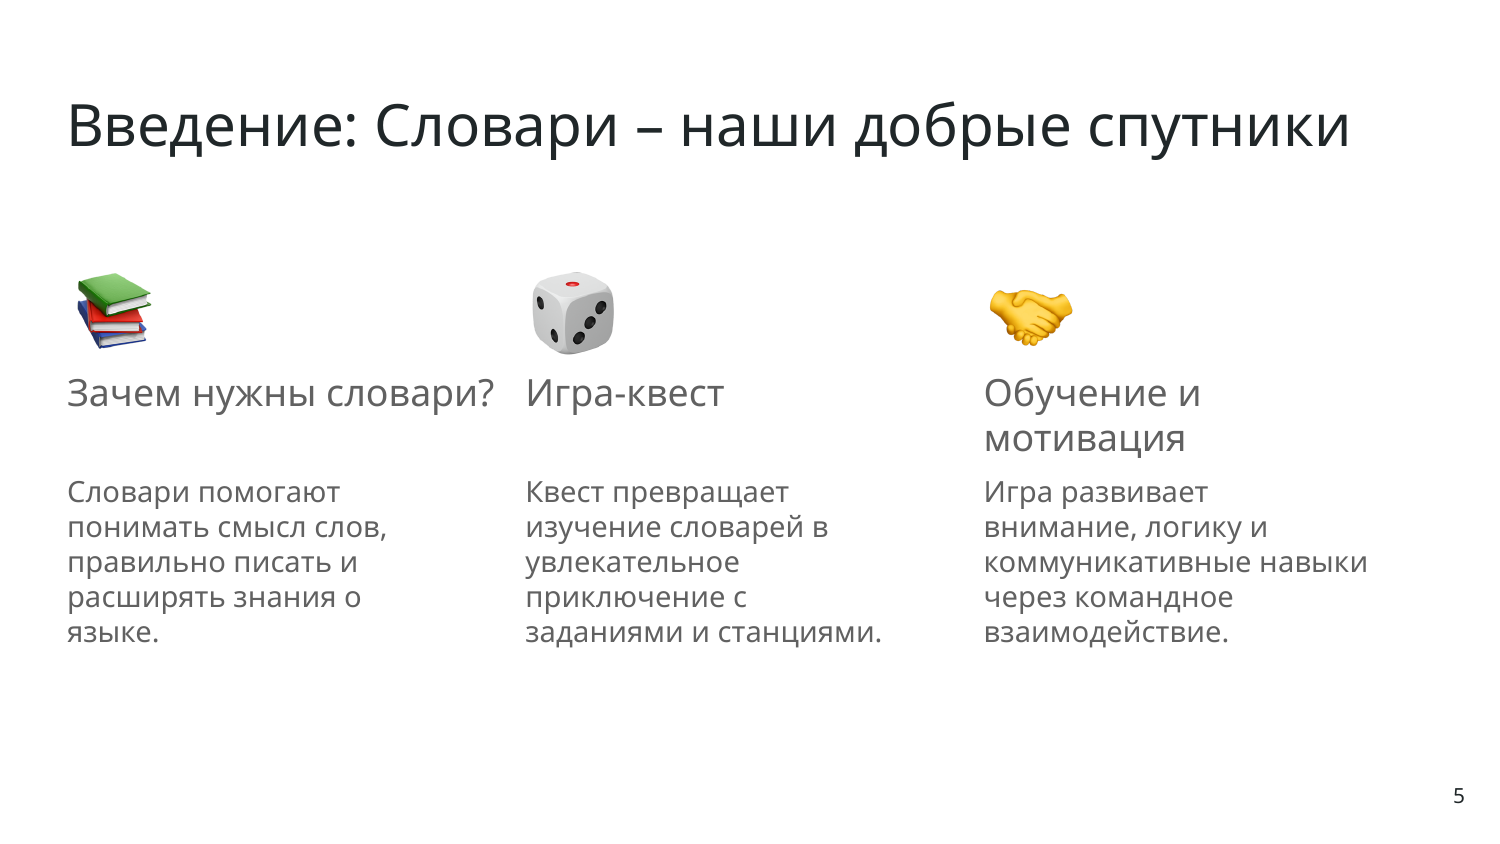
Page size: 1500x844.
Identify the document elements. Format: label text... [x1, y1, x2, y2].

picture [989, 270, 1074, 355]
text_box Игра-квест [510, 354, 968, 417]
text_box Словари помогают понимать смысл слов, правильно писать и расширять знания о языке. [52, 458, 469, 667]
title Введение: Словари – наши добрые спутники [51, 72, 1449, 167]
picture [530, 270, 615, 355]
text_box Обучение и мотивация [968, 354, 1428, 417]
text_box Игра развивает внимание, логику и коммуникативные навыки через командное взаимодействие. [968, 458, 1386, 667]
picture [72, 270, 157, 355]
text_box Зачем нужны словари? [52, 354, 510, 417]
text_box Квест превращает изучение словарей в увлекательное приключение с заданиями и станциями. [510, 458, 927, 667]
slide_number ‹#› [1389, 764, 1480, 830]
